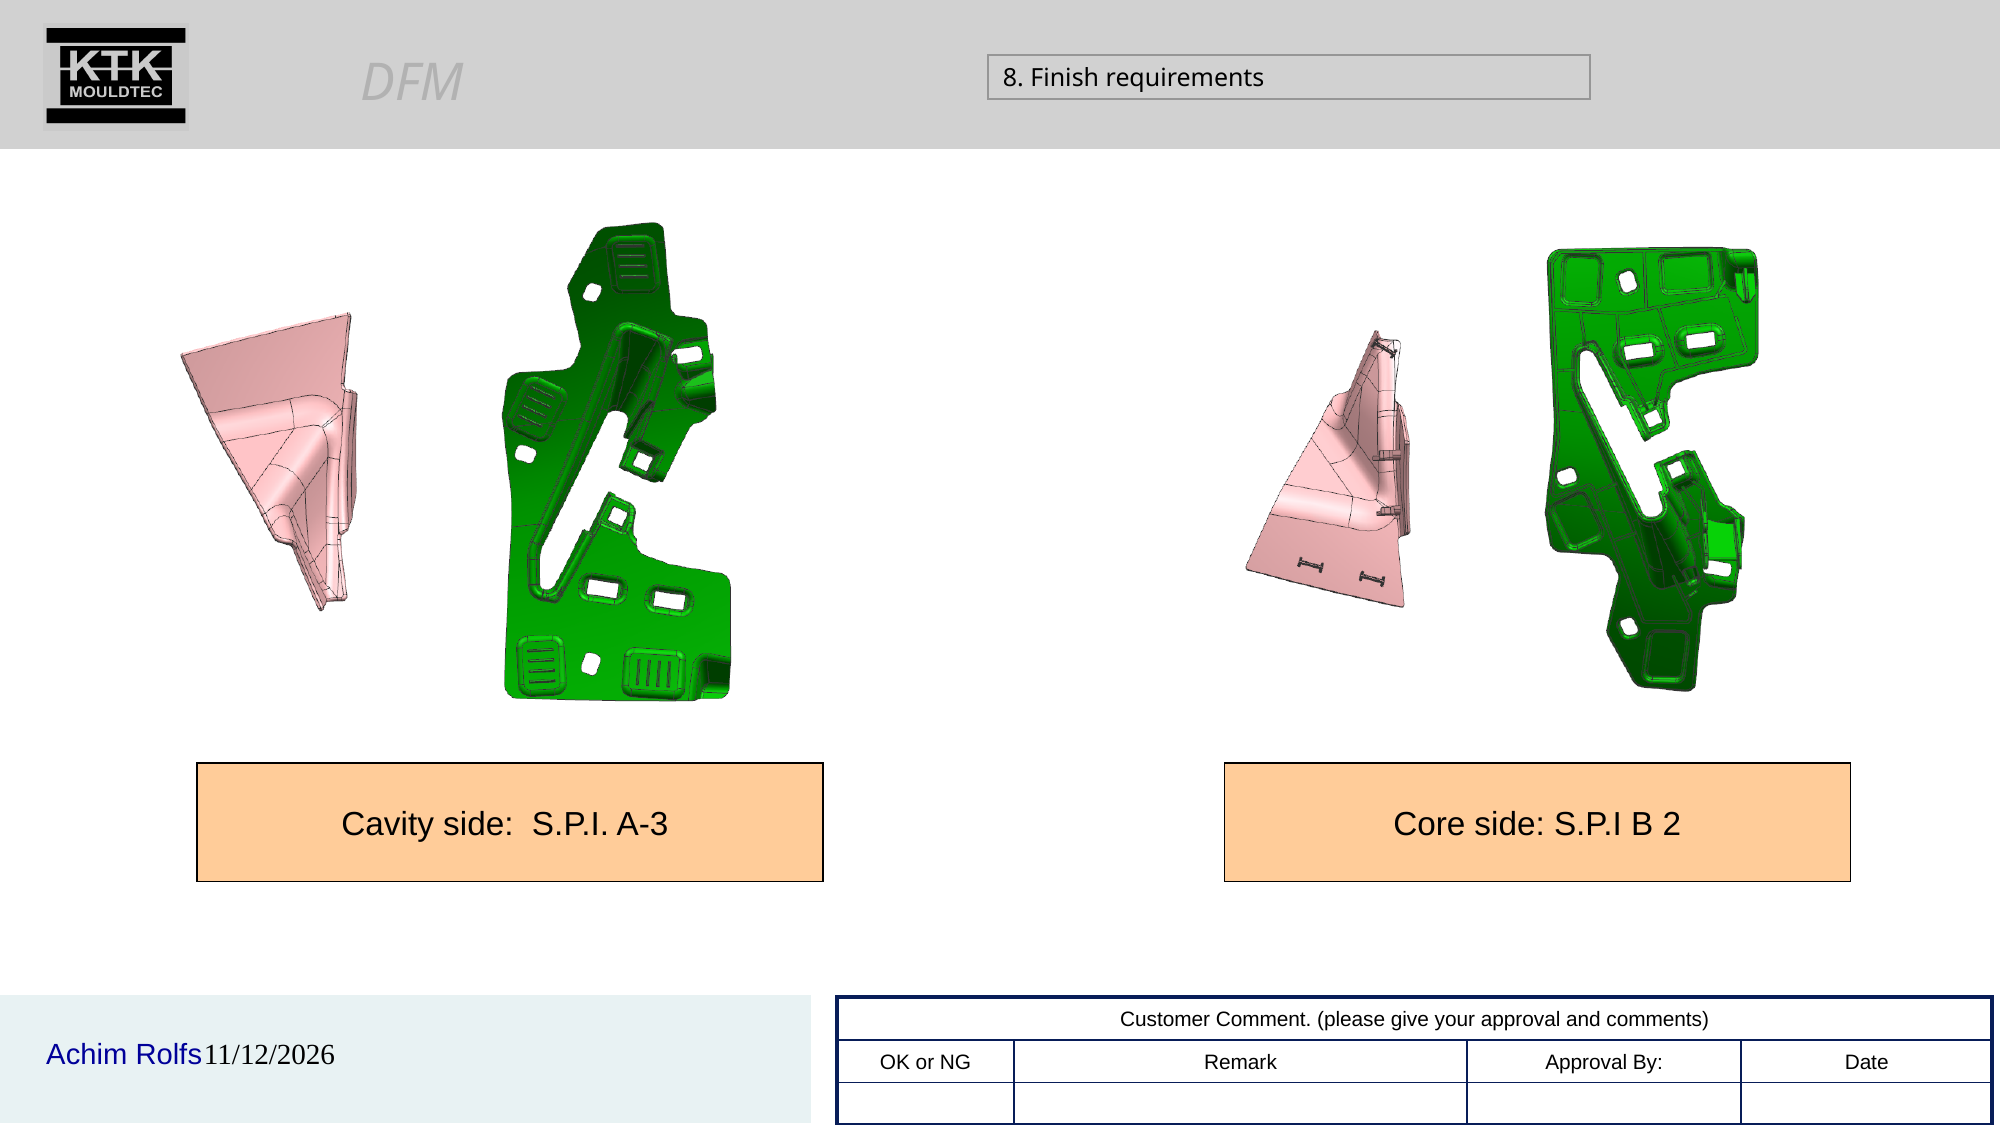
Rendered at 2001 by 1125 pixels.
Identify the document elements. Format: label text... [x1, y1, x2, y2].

text_box Core side: S.P.I B 2 [1224, 763, 1851, 882]
slide_number [188, 1027, 433, 1106]
text_box 8. Finish requirements [988, 54, 1591, 100]
text_box Cavity side: S.P.I. A-3 [196, 763, 823, 882]
picture [149, 178, 763, 743]
picture [1235, 212, 1783, 709]
